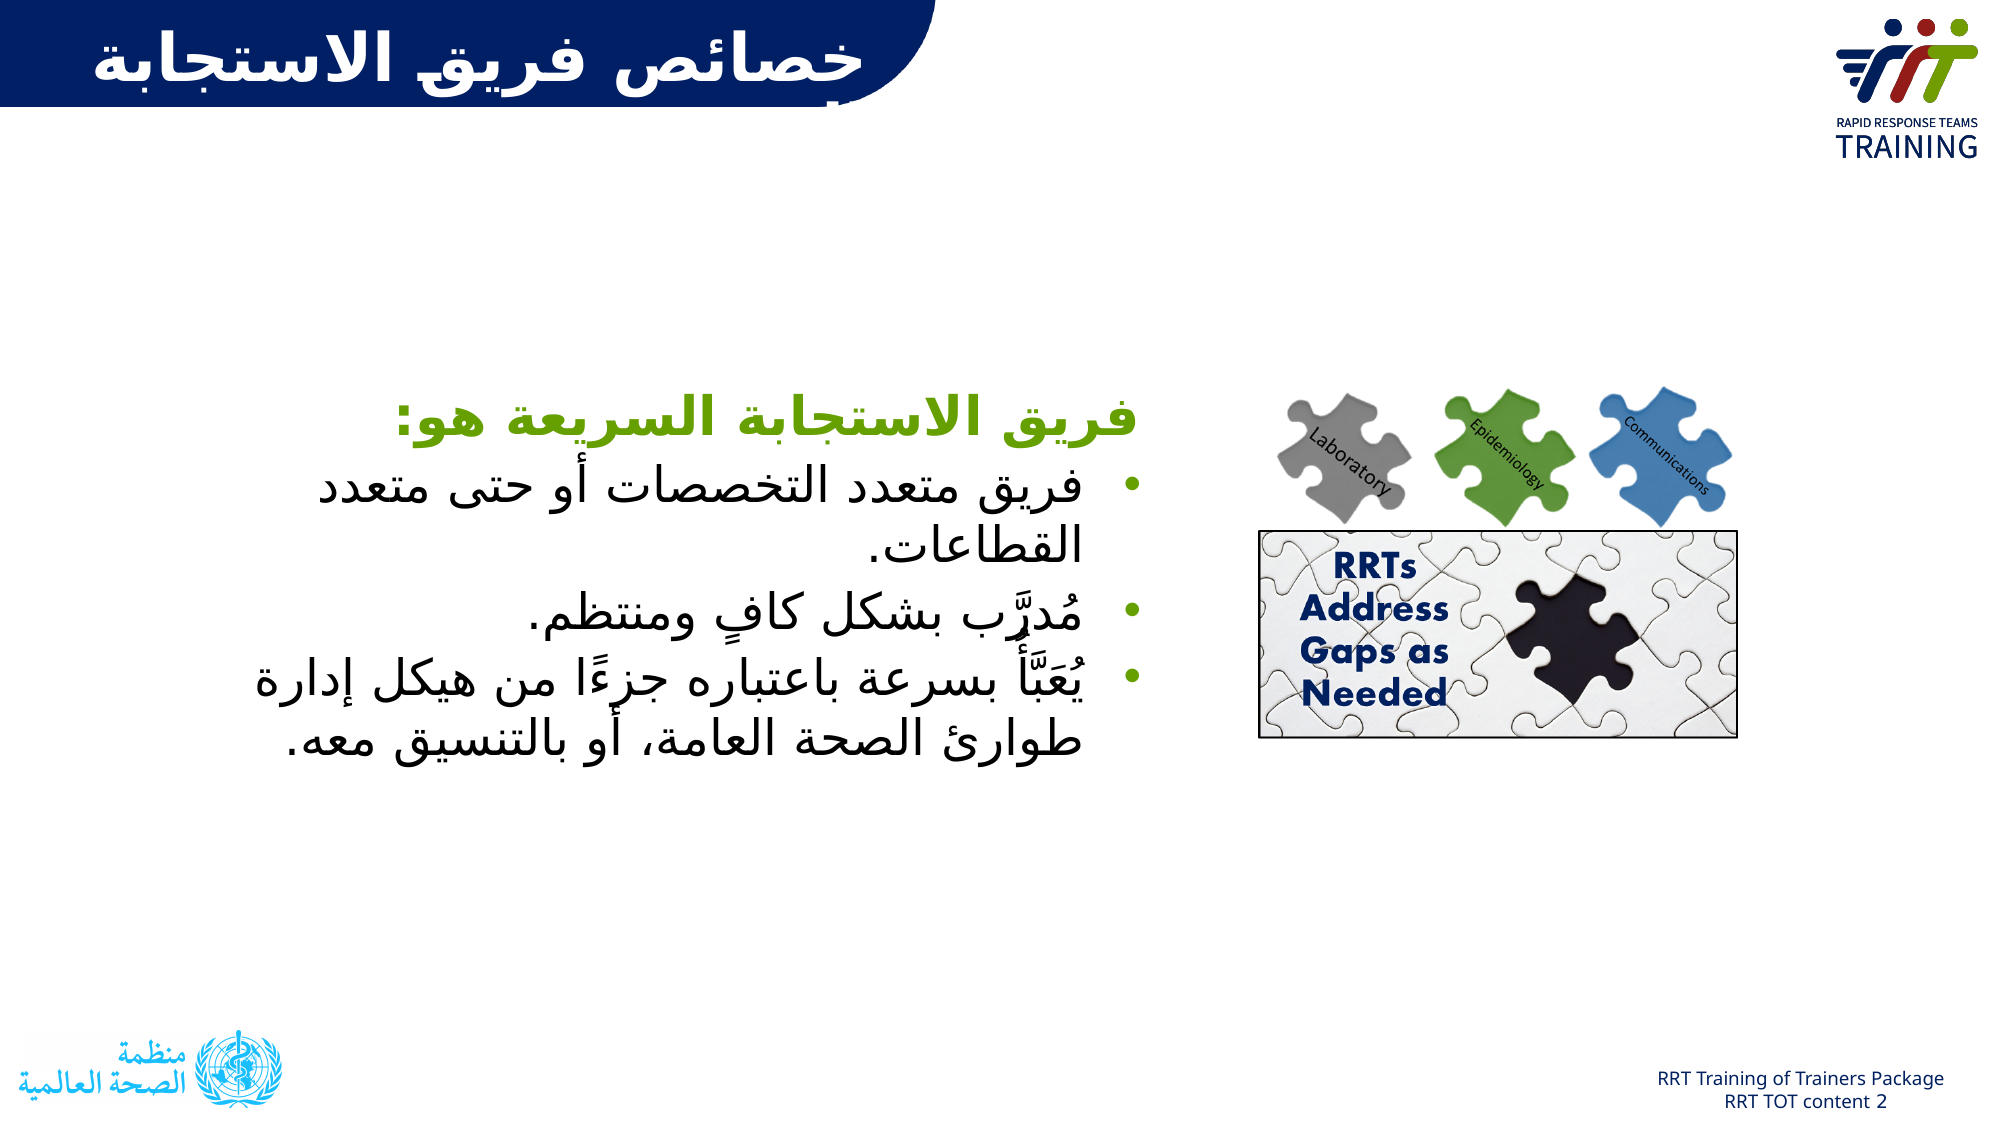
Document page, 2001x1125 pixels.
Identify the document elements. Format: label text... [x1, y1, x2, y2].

title خصائص فريق الاستجابة السريعة [32, 15, 876, 129]
picture [1258, 380, 1738, 745]
picture [1835, 19, 1978, 167]
picture [19, 1030, 282, 1108]
list فريق الاستجابة السريعة هو: فريق متعدد التخصصات أو حتى متعدد القطاعات. مُدرَّب بشكل كافٍ ومنتظم. يُعَبَّأُ بسرعة باعتباره جزءًا من هيكل إدارة طوارئ الصحة العامة، أو بالتنسيق معه. [147, 387, 1164, 1076]
picture [0, 0, 936, 107]
